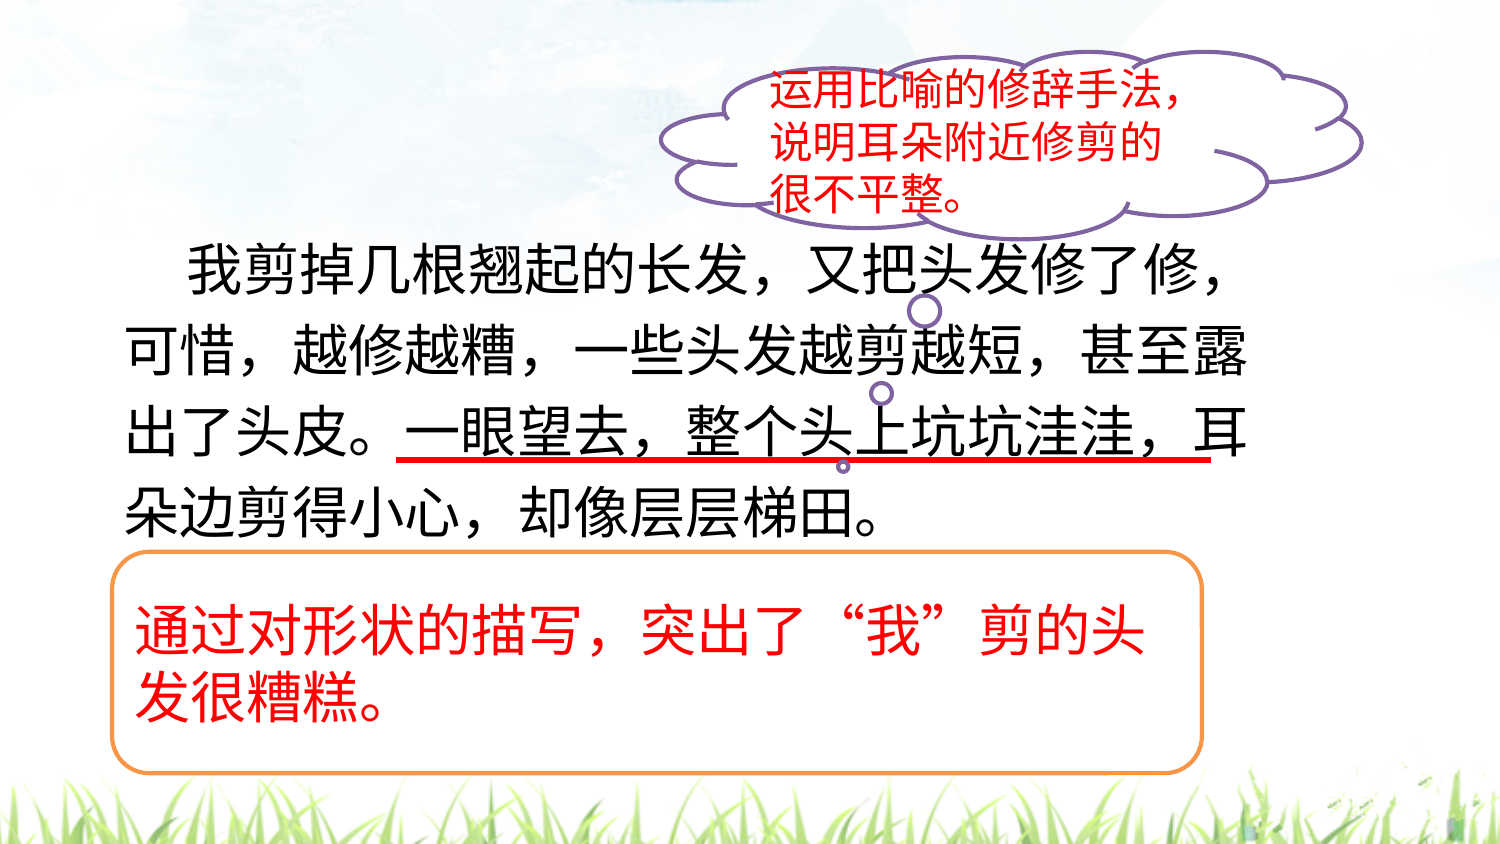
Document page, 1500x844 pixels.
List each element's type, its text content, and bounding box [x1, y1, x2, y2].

text_box 通过对形状的描写，突出了“我”剪的头发很糟糕。 [109, 549, 1204, 776]
text_box 运用比喻的修辞手法，说明耳朵附近修剪的很不平整。 [868, 380, 894, 406]
text_box 运用比喻的修辞手法，说明耳朵附近修剪的很不平整。 [906, 293, 943, 329]
text_box 我剪掉几根翘起的长发，又把头发修了修，可惜，越修越糟，一些头发越剪越短，甚至露出了头皮。一眼望去，整个头上坑坑洼洼，耳朵边剪得小心，却像层层梯田。 [112, 215, 1288, 551]
picture [0, 0, 1500, 844]
text_box 运用比喻的修辞手法，说明耳朵附近修剪的很不平整。 [658, 49, 1364, 242]
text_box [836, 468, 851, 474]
